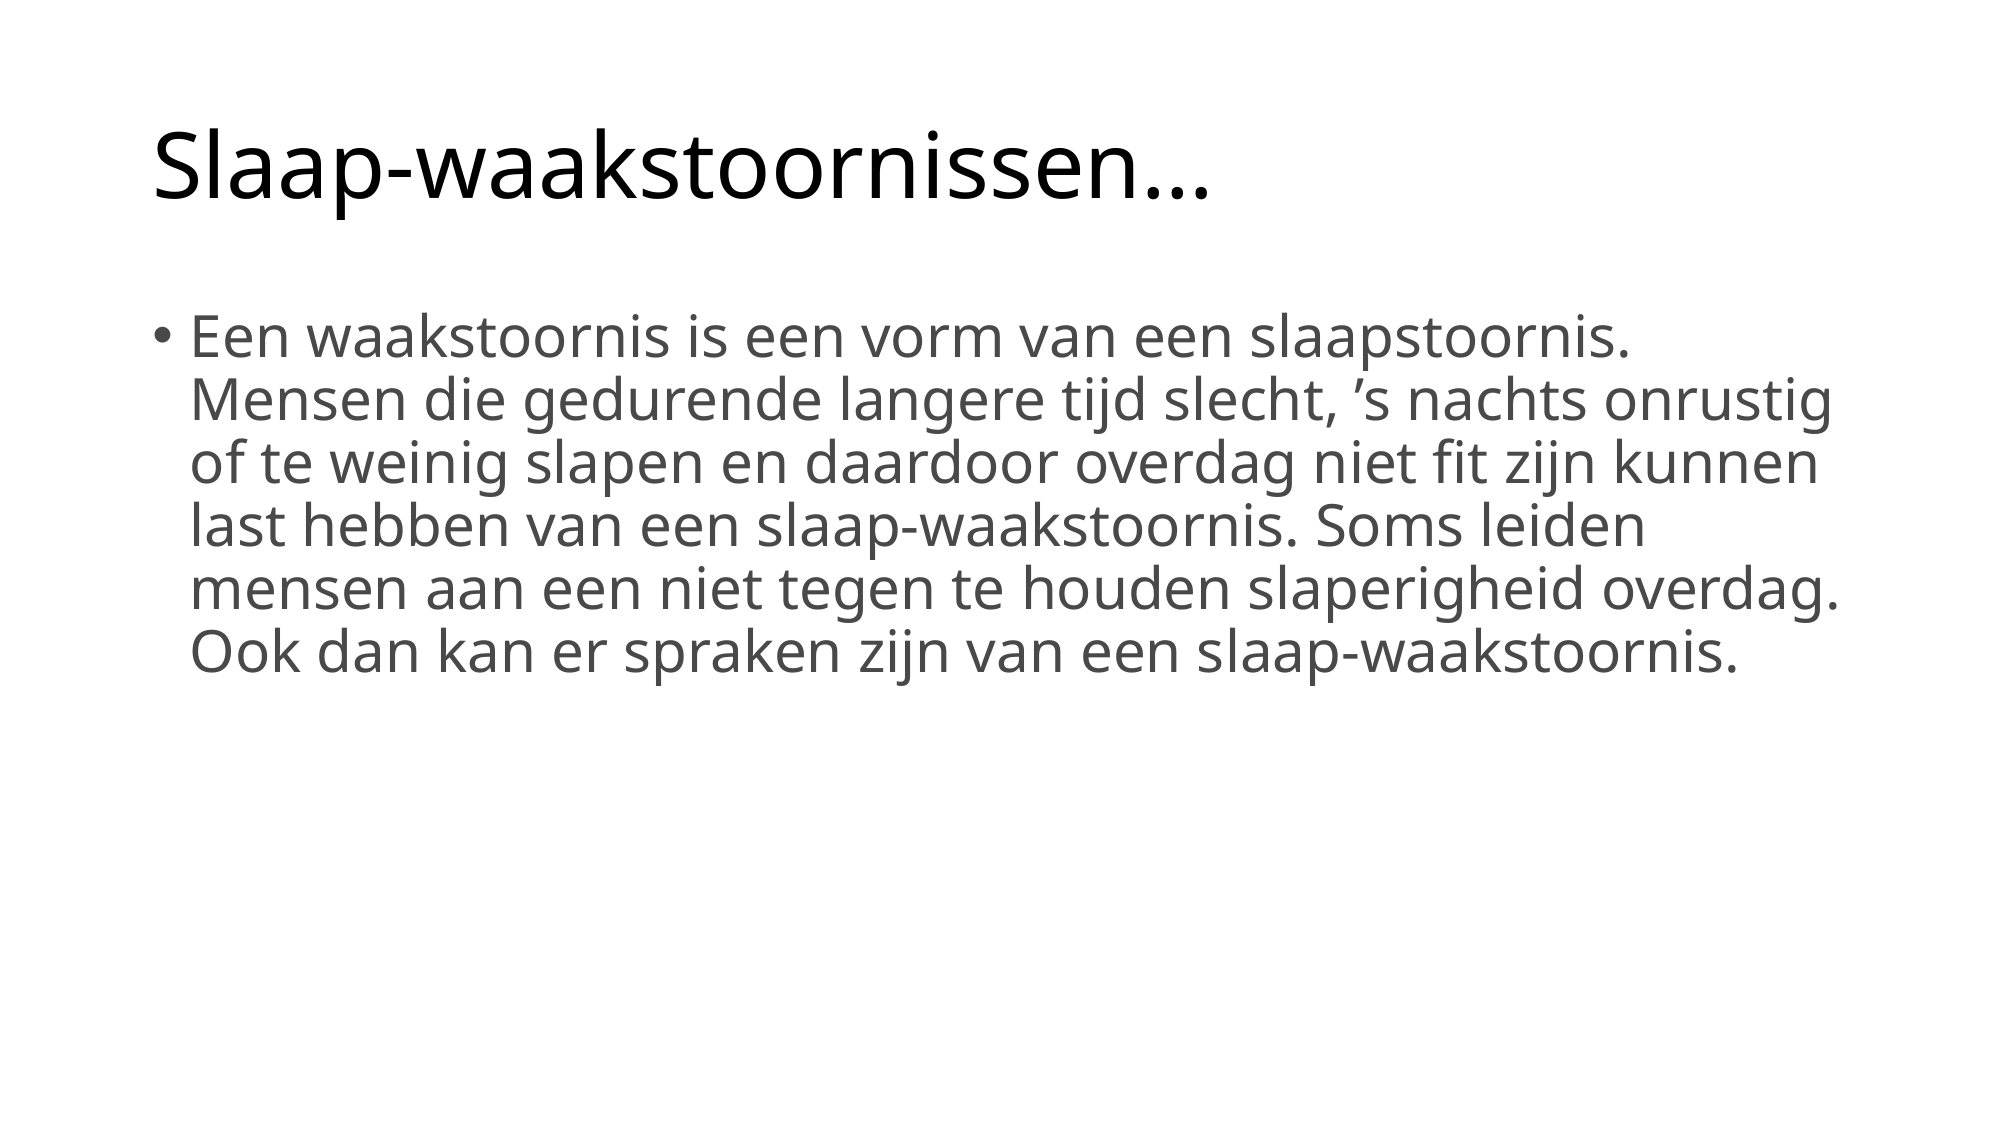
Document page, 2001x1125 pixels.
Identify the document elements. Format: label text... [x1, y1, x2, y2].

title Slaap-waakstoornissen… [137, 59, 1863, 278]
list Een waakstoornis is een vorm van een slaapstoornis. Mensen die gedurende langere tijd slecht, ’s nachts onrustig of te weinig slapen en daardoor overdag niet fit zijn kunnen last hebben van een slaap-waakstoornis. Soms leiden mensen aan een niet tegen te houden slaperigheid overdag. Ook dan kan er spraken zijn van een slaap-waakstoornis. [137, 299, 1863, 1014]
